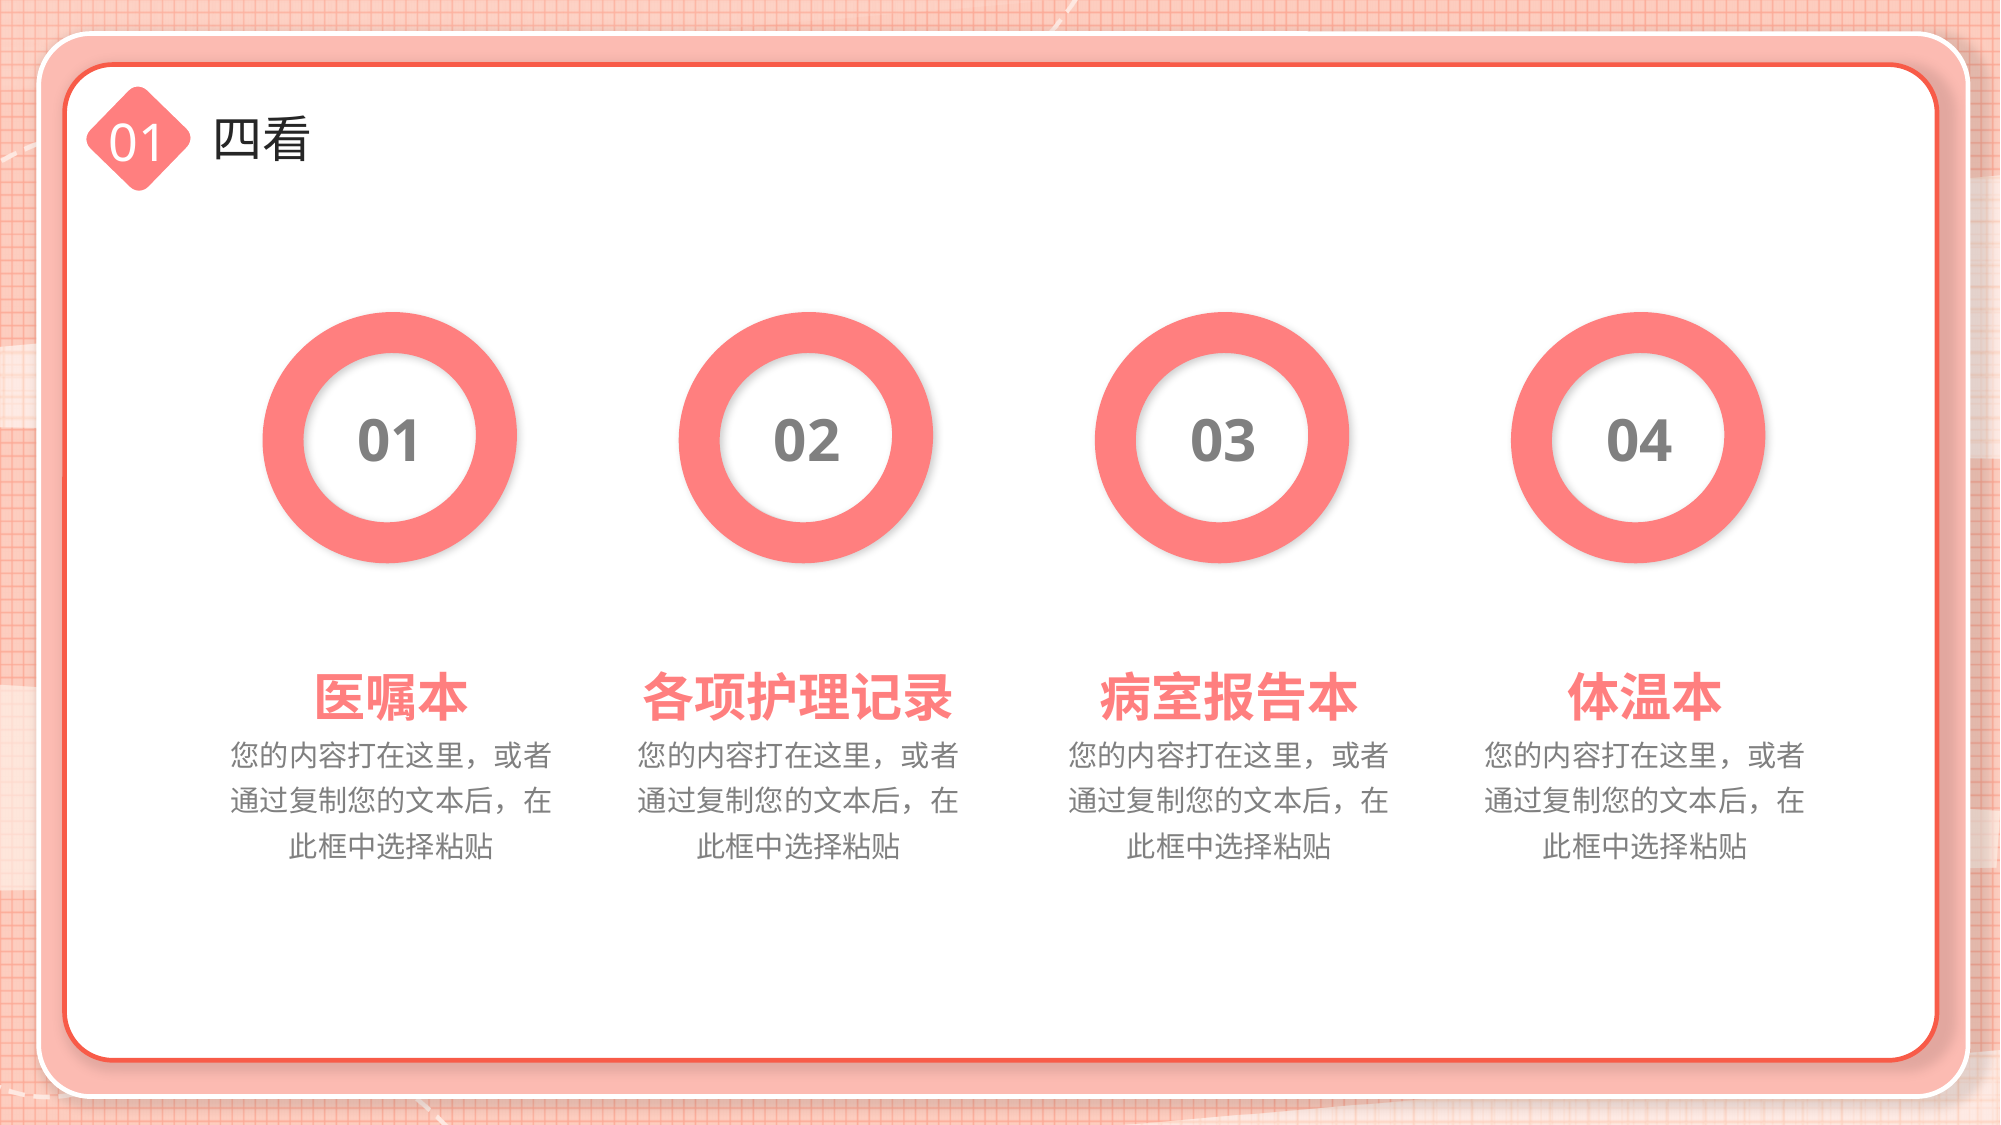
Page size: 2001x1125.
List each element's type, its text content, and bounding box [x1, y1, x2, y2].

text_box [1510, 312, 1767, 563]
text_box 医嘱本 您的内容打在这里，或者通过复制您的文本后，在此框中选择粘贴 [211, 638, 572, 871]
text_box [677, 312, 934, 563]
text_box 体温本 您的内容打在这里，或者通过复制您的文本后，在此框中选择粘贴 [1465, 638, 1826, 871]
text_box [261, 312, 518, 563]
picture [0, 0, 2000, 1125]
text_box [1094, 312, 1350, 563]
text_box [94, 96, 354, 181]
text_box 各项护理记录 您的内容打在这里，或者通过复制您的文本后，在此框中选择粘贴 [618, 638, 979, 871]
text_box 病室报告本 您的内容打在这里，或者通过复制您的文本后，在此框中选择粘贴 [1048, 638, 1410, 871]
